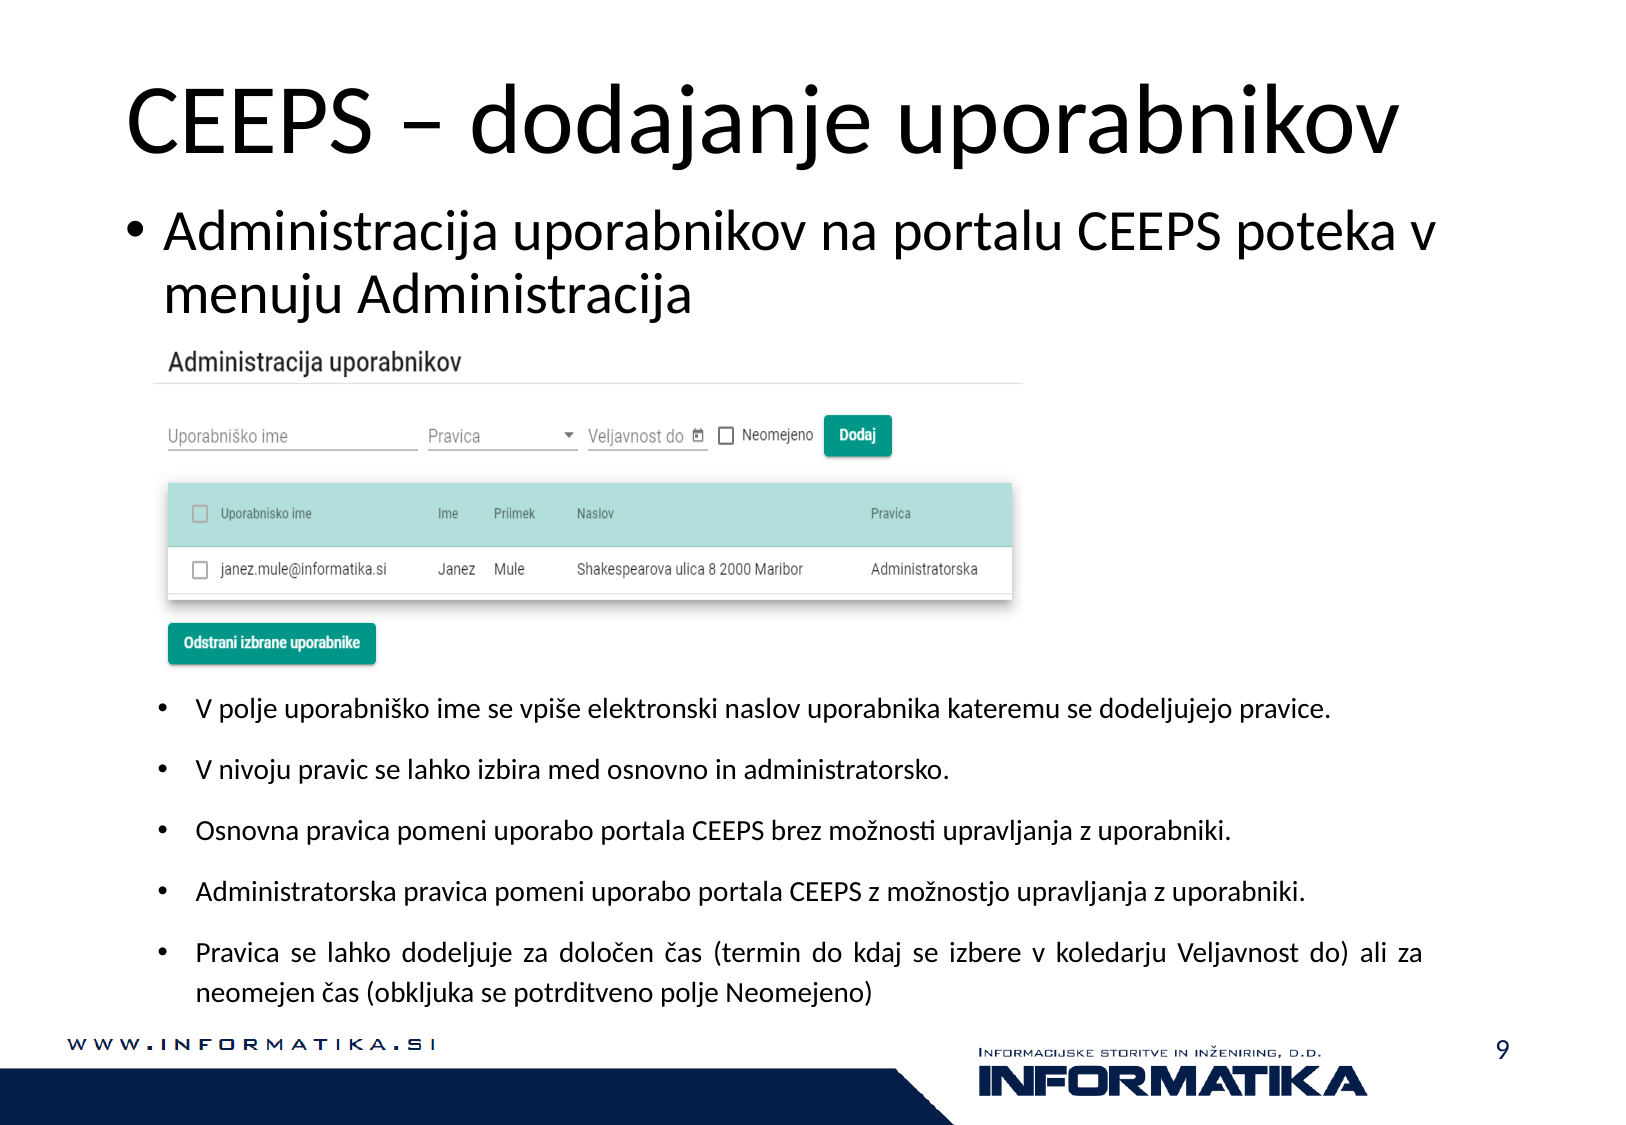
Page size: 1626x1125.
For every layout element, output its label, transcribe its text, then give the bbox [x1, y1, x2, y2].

picture [153, 337, 1023, 678]
picture [0, 1016, 142, 1125]
list Administracija uporabnikov na portalu CEEPS poteka v menuju Administracija [110, 192, 1514, 907]
title CEEPS – dodajanje uporabnikov [111, 59, 1515, 193]
text_box V polje uporabniško ime se vpiše elektronski naslov uporabnika kateremu se dodeljujejo pravice. V nivoju pravic se lahko izbira med osnovno in administratorsko. Osnovna pravica pomeni uporabo portala CEEPS brez možnosti upravljanja z uporabniki. Administratorska pravica pomeni uporabo portala CEEPS z možnostjo upravljanja z uporabniki. Pravica se lahko dodeljuje za določen čas (termin do kdaj se izbere v koledarju Veljavnost do) ali za neomejen čas (obkljuka se potrditveno polje Neomejeno) [142, 677, 1439, 1125]
